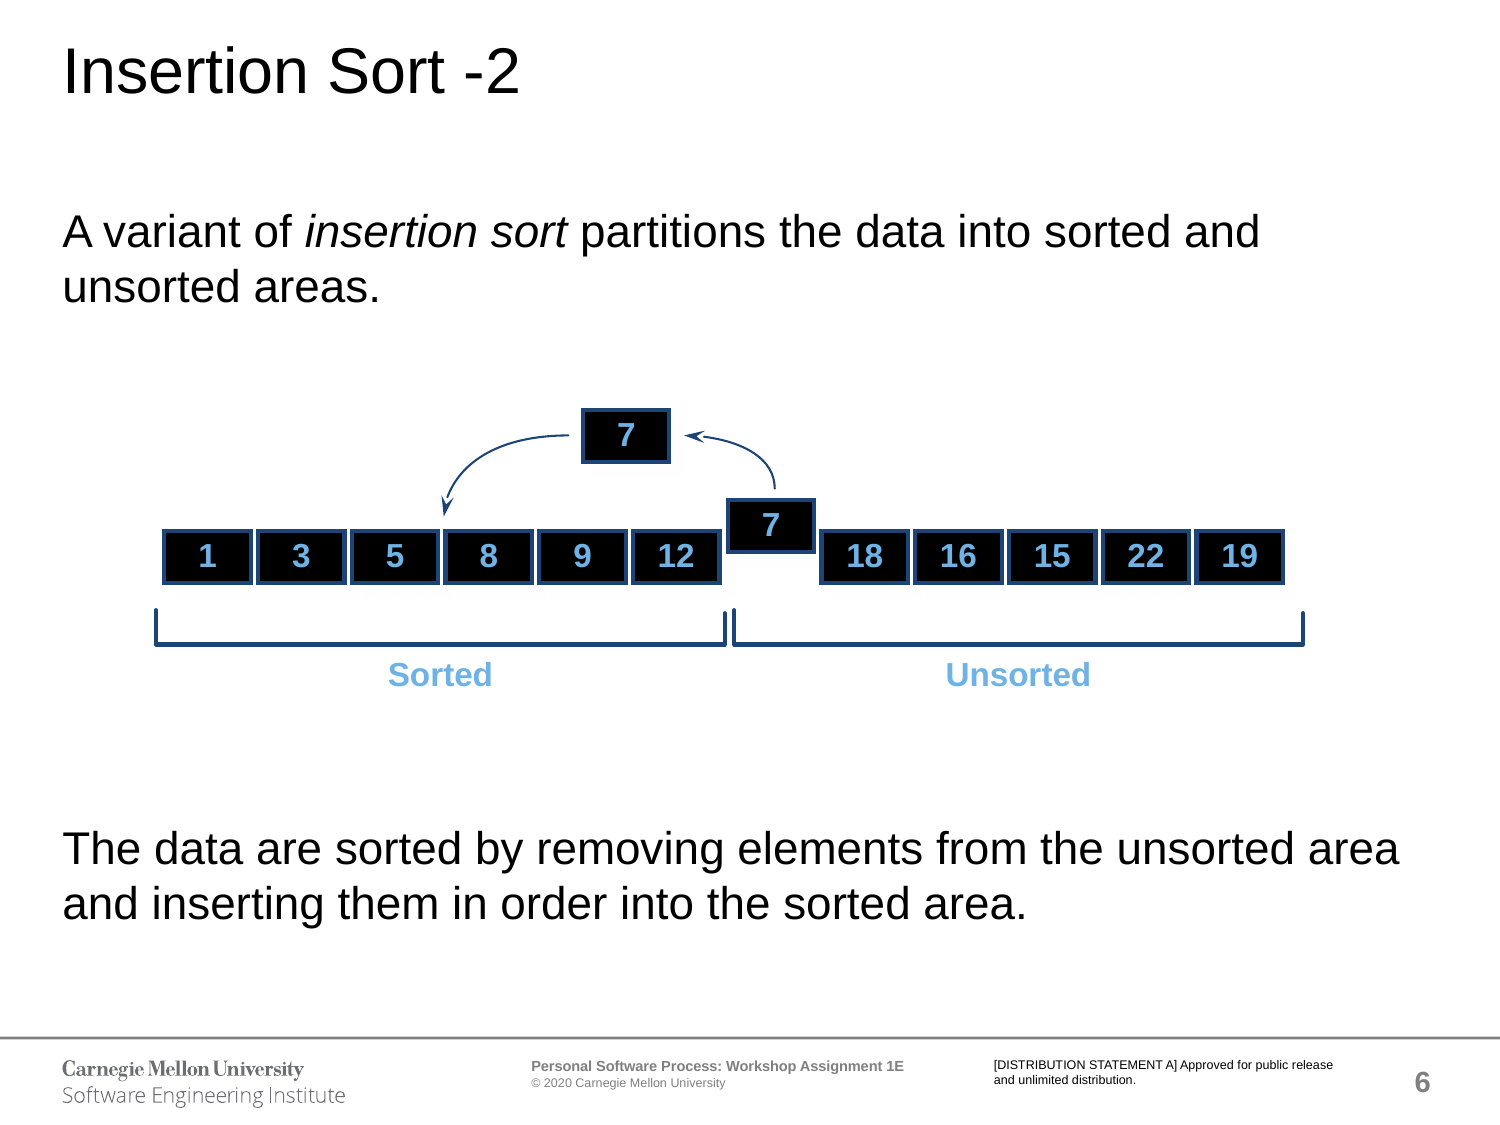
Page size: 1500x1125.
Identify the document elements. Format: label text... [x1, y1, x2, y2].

title Insertion Sort -2 [62, 37, 1338, 182]
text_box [155, 410, 1304, 702]
list A variant of insertion sort partitions the data into sorted and unsorted areas. The data are sorted by removing elements from the unsorted area and inserting them in order into the sorted area. [62, 202, 1431, 988]
